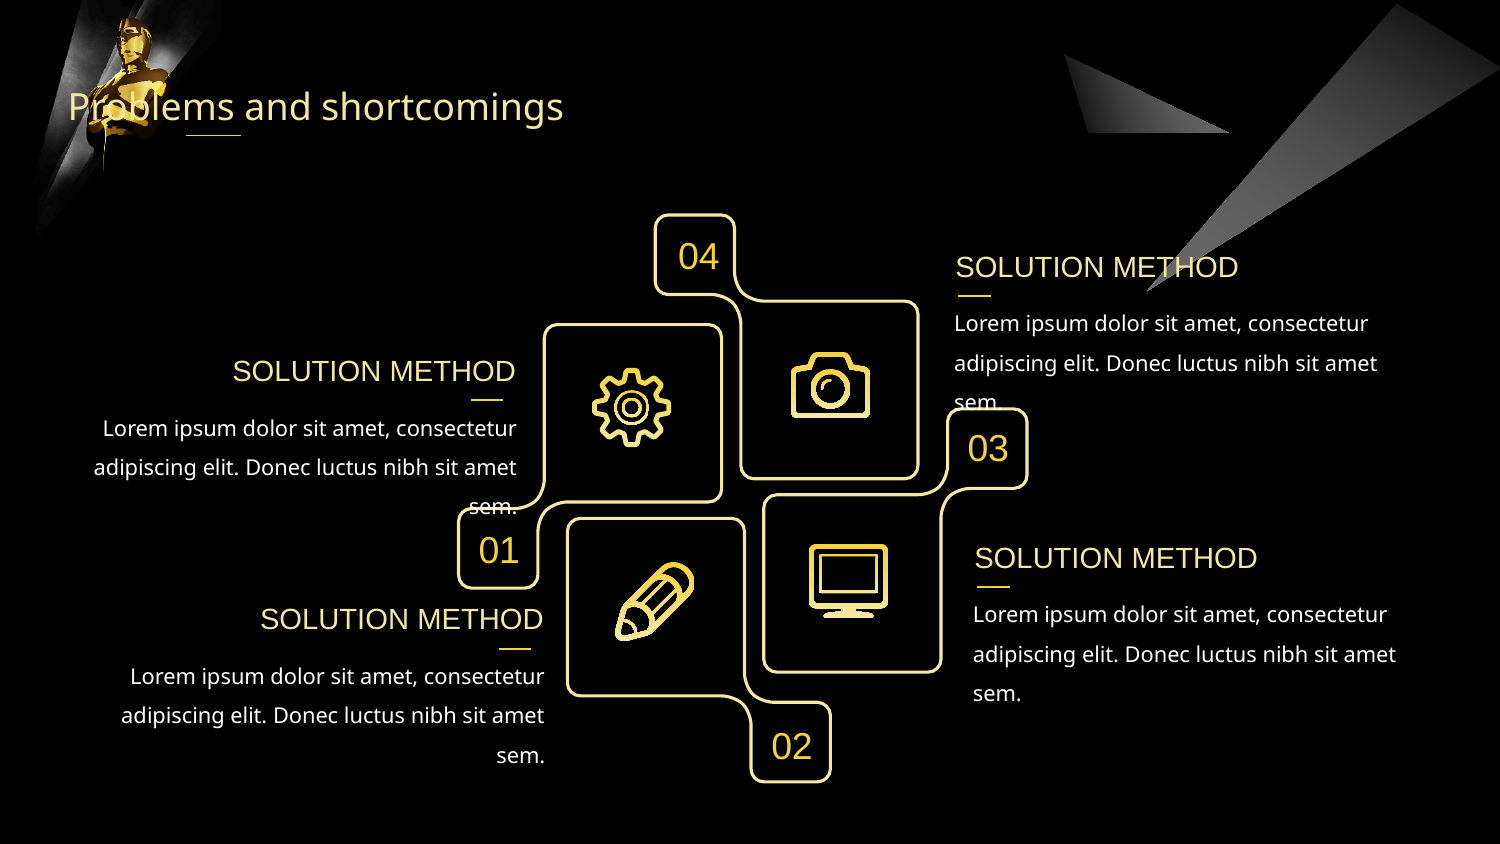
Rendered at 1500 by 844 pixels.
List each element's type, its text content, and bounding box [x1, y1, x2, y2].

text_box Lorem ipsum dolor sit amet, consectetur adipiscing elit. Donec luctus nibh sit amet sem. [939, 289, 1417, 423]
text_box SOLUTION METHOD [244, 593, 559, 643]
text_box Problems and shortcomings [52, 75, 580, 135]
text_box [762, 480, 1020, 674]
text_box [533, 323, 723, 522]
text_box 03 [949, 423, 1027, 477]
text_box [1063, 52, 1230, 134]
text_box [615, 562, 695, 642]
text_box SOLUTION METHOD [217, 344, 531, 395]
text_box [790, 351, 871, 419]
text_box Lorem ipsum dolor sit amet, consectetur adipiscing elit. Donec luctus nibh sit amet sem. [82, 642, 560, 775]
text_box [566, 517, 832, 718]
text_box SOLUTION METHOD [940, 240, 1255, 291]
text_box 02 [753, 714, 831, 775]
text_box [715, 290, 919, 480]
text_box [654, 213, 735, 229]
text_box [1189, 2, 1500, 240]
text_box 01 [460, 518, 539, 578]
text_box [808, 543, 889, 619]
text_box Lorem ipsum dolor sit amet, consectetur adipiscing elit. Donec luctus nibh sit amet sem. [958, 580, 1436, 714]
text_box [592, 367, 672, 448]
text_box 04 [660, 224, 738, 285]
picture [0, 0, 316, 236]
text_box SOLUTION METHOD [959, 531, 1274, 582]
text_box Lorem ipsum dolor sit amet, consectetur adipiscing elit. Donec luctus nibh sit amet sem. [54, 393, 533, 527]
